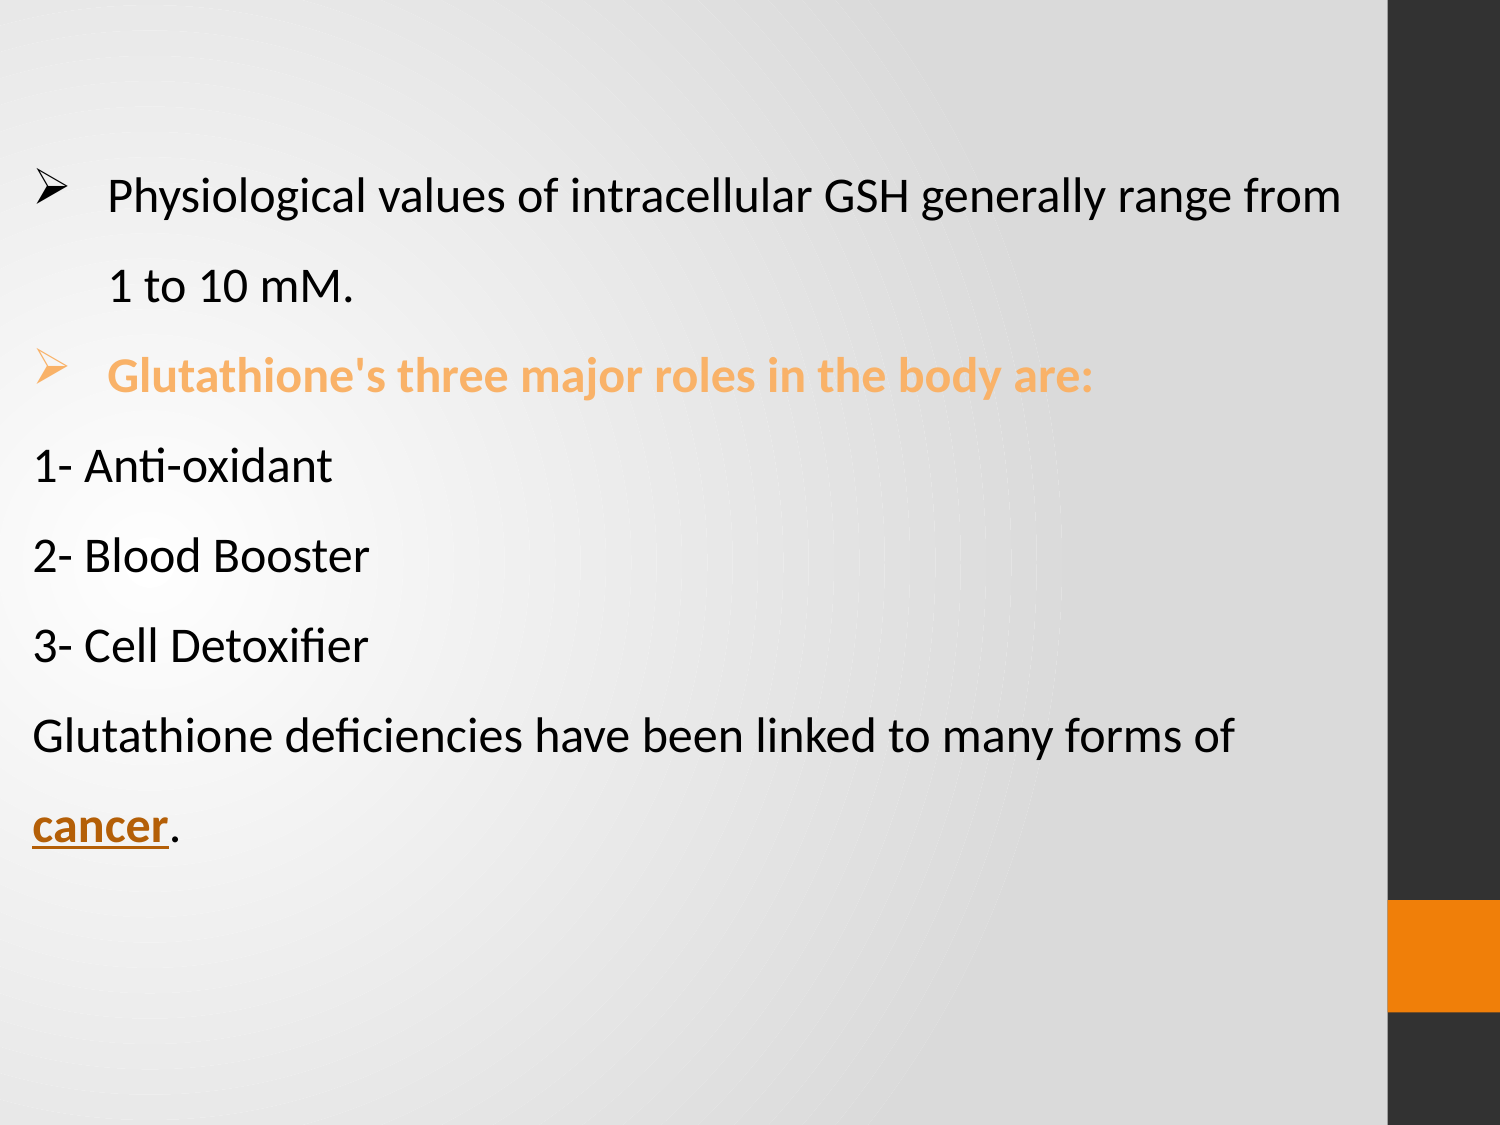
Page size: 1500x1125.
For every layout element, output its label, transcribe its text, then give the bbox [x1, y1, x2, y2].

text_box Physiological values of intracellular GSH generally range from 1 to 10 mM. Glutathione's three major roles in the body are: 1- Anti-oxidant 2- Blood Booster 3- Cell Detoxifier Glutathione deficiencies have been linked to many forms of cancer. [17, 124, 1377, 860]
